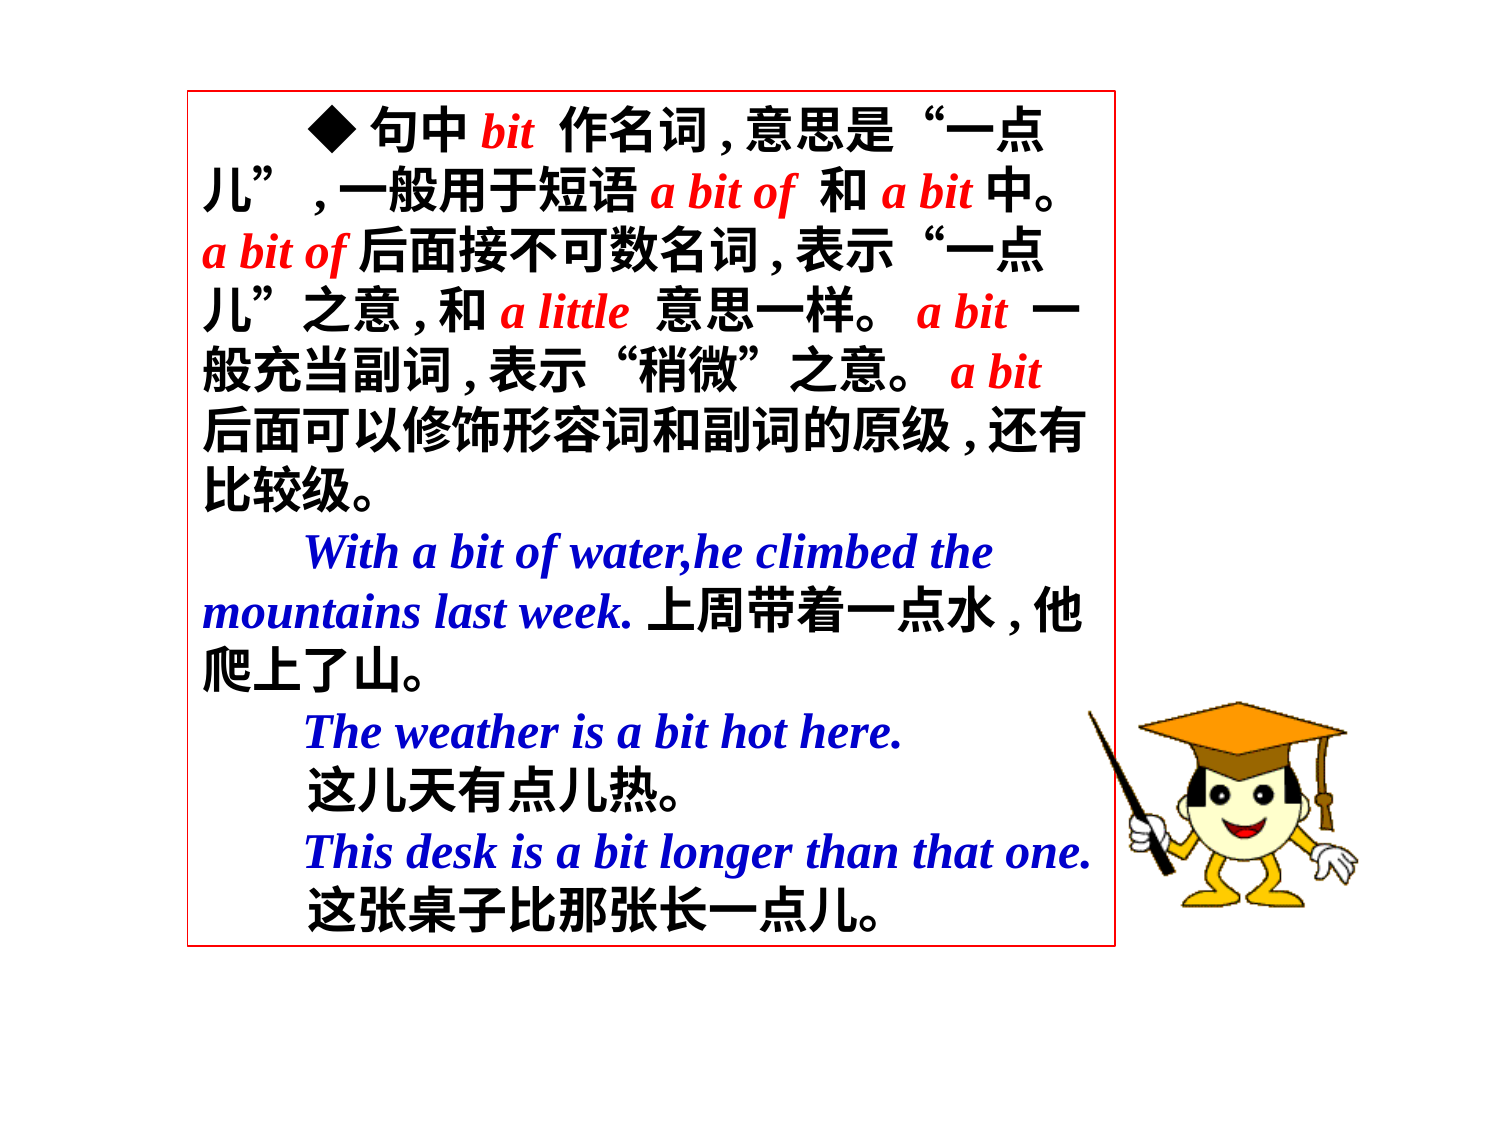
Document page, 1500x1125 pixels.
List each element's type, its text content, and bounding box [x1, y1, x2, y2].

picture [1068, 686, 1382, 922]
text_box ◆句中bit 作名词,意思是“一点儿”,一般用于短语a bit of 和a bit中。a bit of后面接不可数名词,表示“一点儿”之意,和a little 意思一样。a bit 一般充当副词,表示“稍微”之意。a bit 后面可以修饰形容词和副词的原级,还有比较级。 With a bit of water,he climbed the mountains last week.上周带着一点水,他爬上了山。 The weather is a bit hot here. 这儿天有点儿热。 This desk is a bit longer than that one. 这张桌子比那张长一点儿。 [187, 91, 1116, 946]
